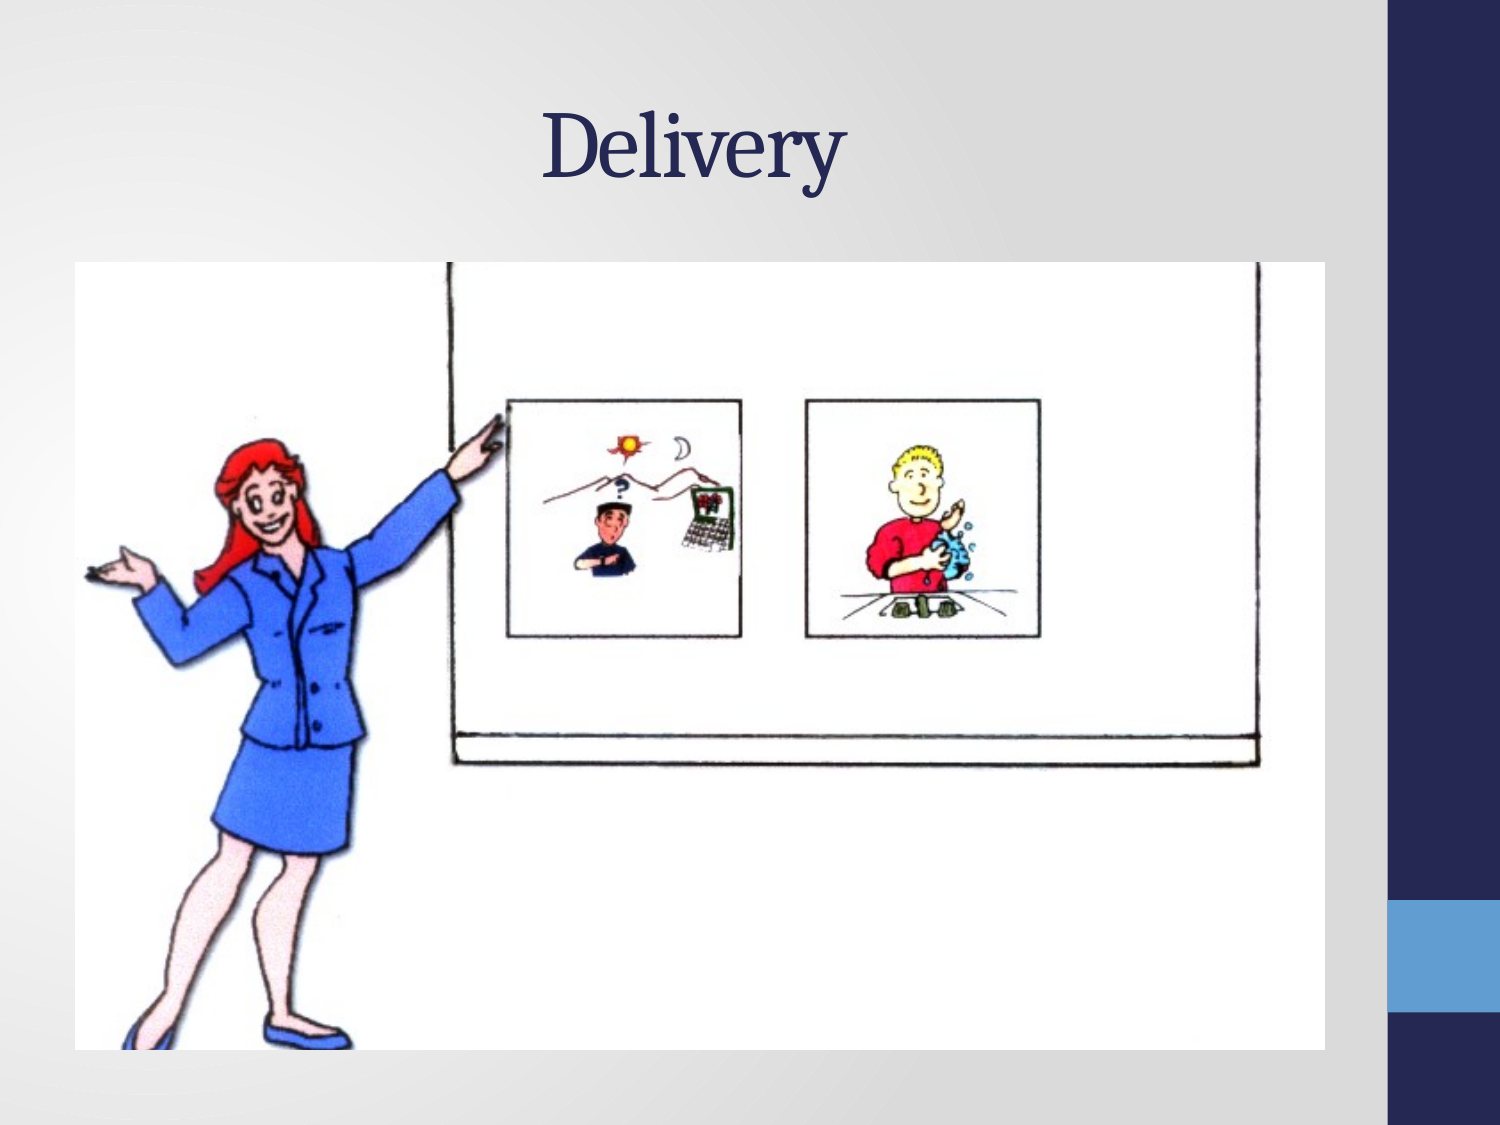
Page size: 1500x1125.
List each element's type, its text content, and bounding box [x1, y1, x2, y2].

title Delivery [75, 45, 1325, 233]
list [74, 261, 1326, 1051]
